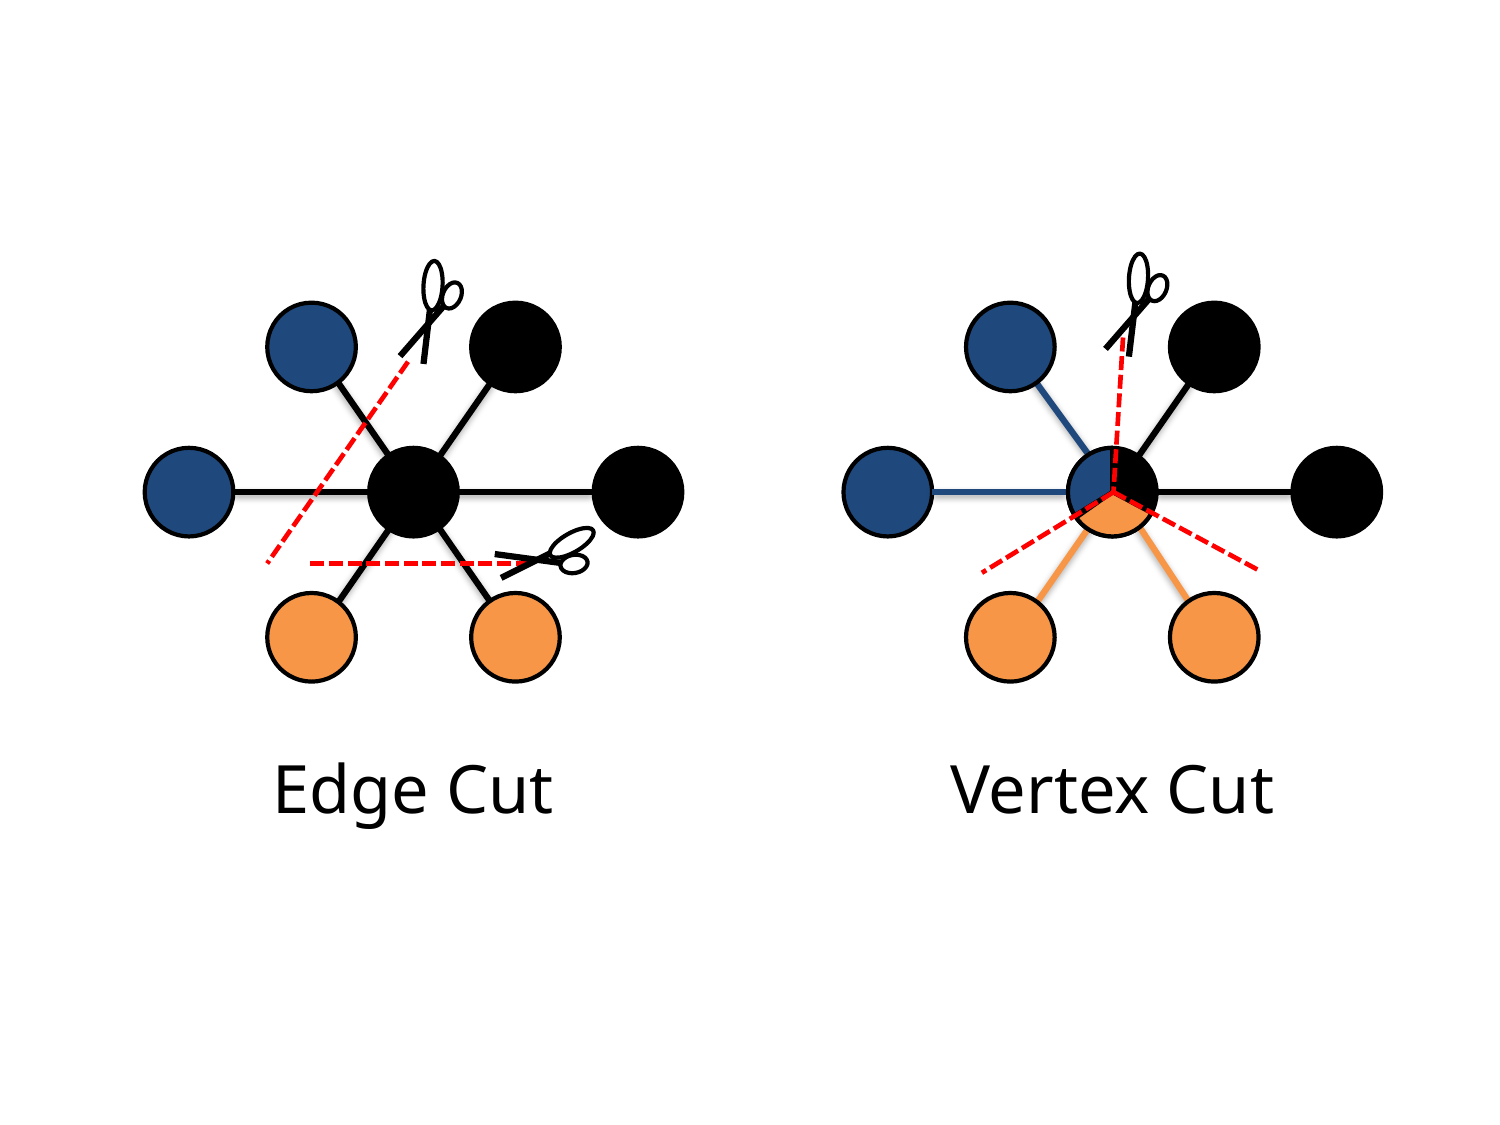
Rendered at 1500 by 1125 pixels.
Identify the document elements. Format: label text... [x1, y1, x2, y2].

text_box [843, 255, 1382, 682]
text_box Vertex Cut [935, 739, 1290, 834]
text_box Edge Cut [258, 739, 569, 834]
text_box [144, 262, 683, 682]
